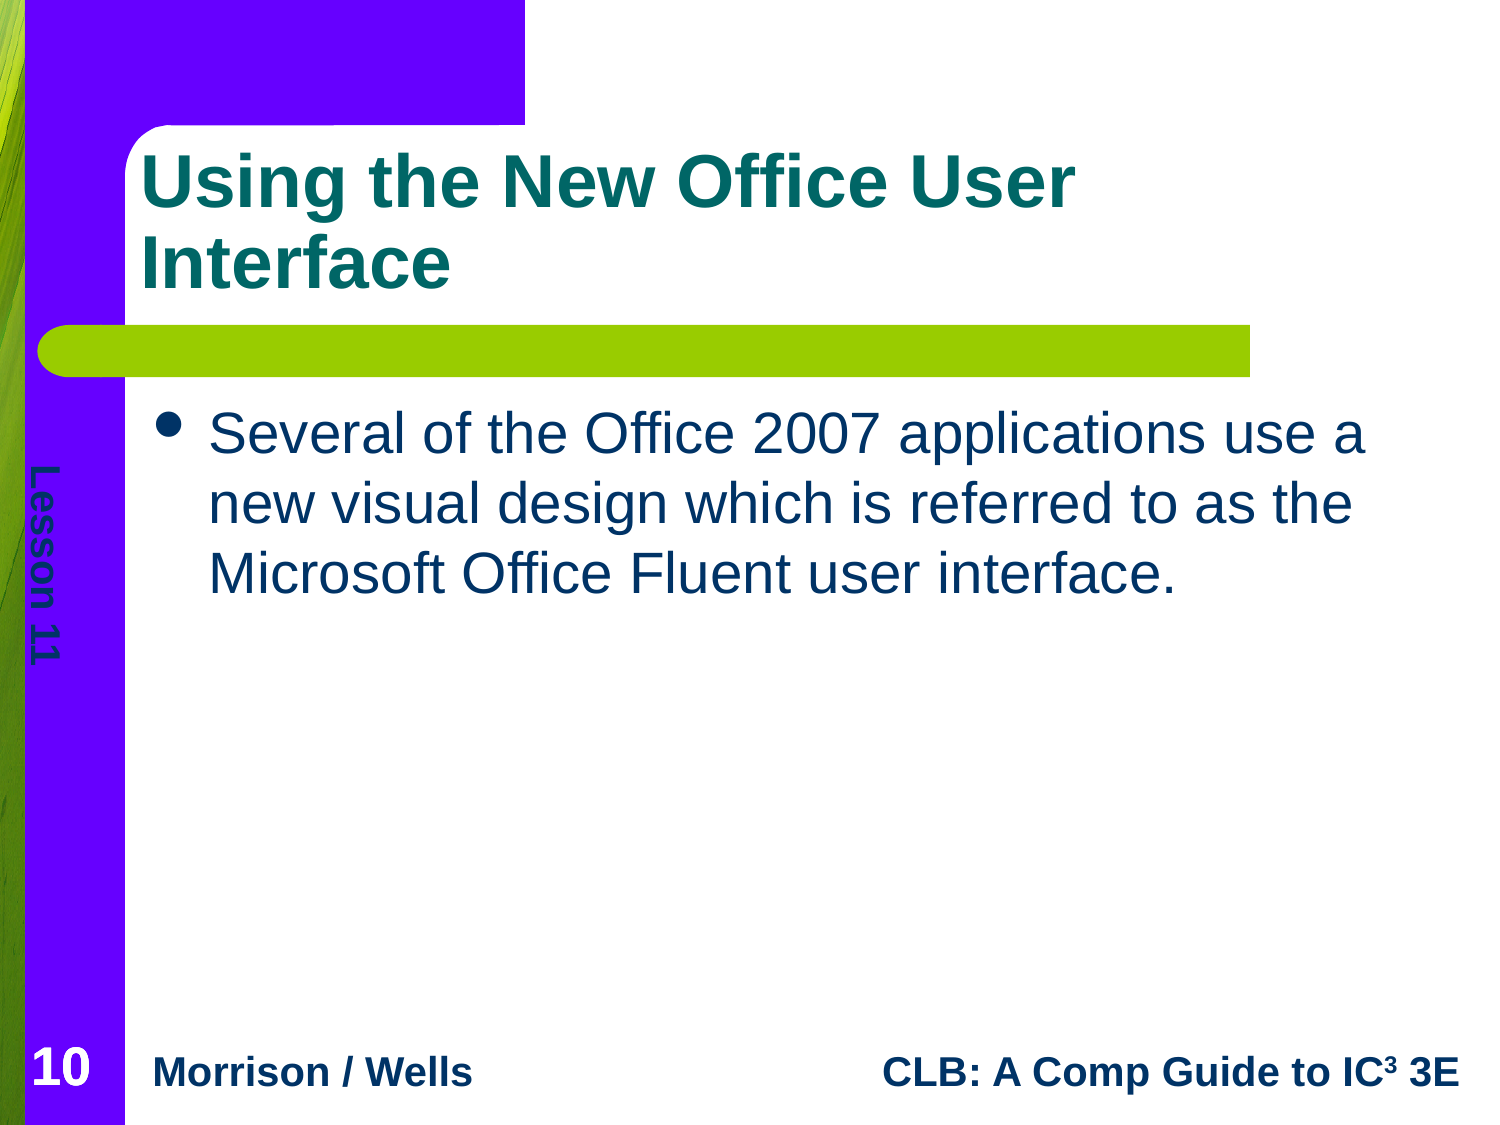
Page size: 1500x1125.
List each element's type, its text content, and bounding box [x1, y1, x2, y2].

text_box 10 [13, 1023, 111, 1105]
list Several of the Office 2007 applications use a new visual design which is referred to as the Microsoft Office Fluent user interface. [137, 387, 1400, 1026]
picture [0, 0, 25, 1125]
title Using the New Office User Interface [124, 124, 1426, 313]
